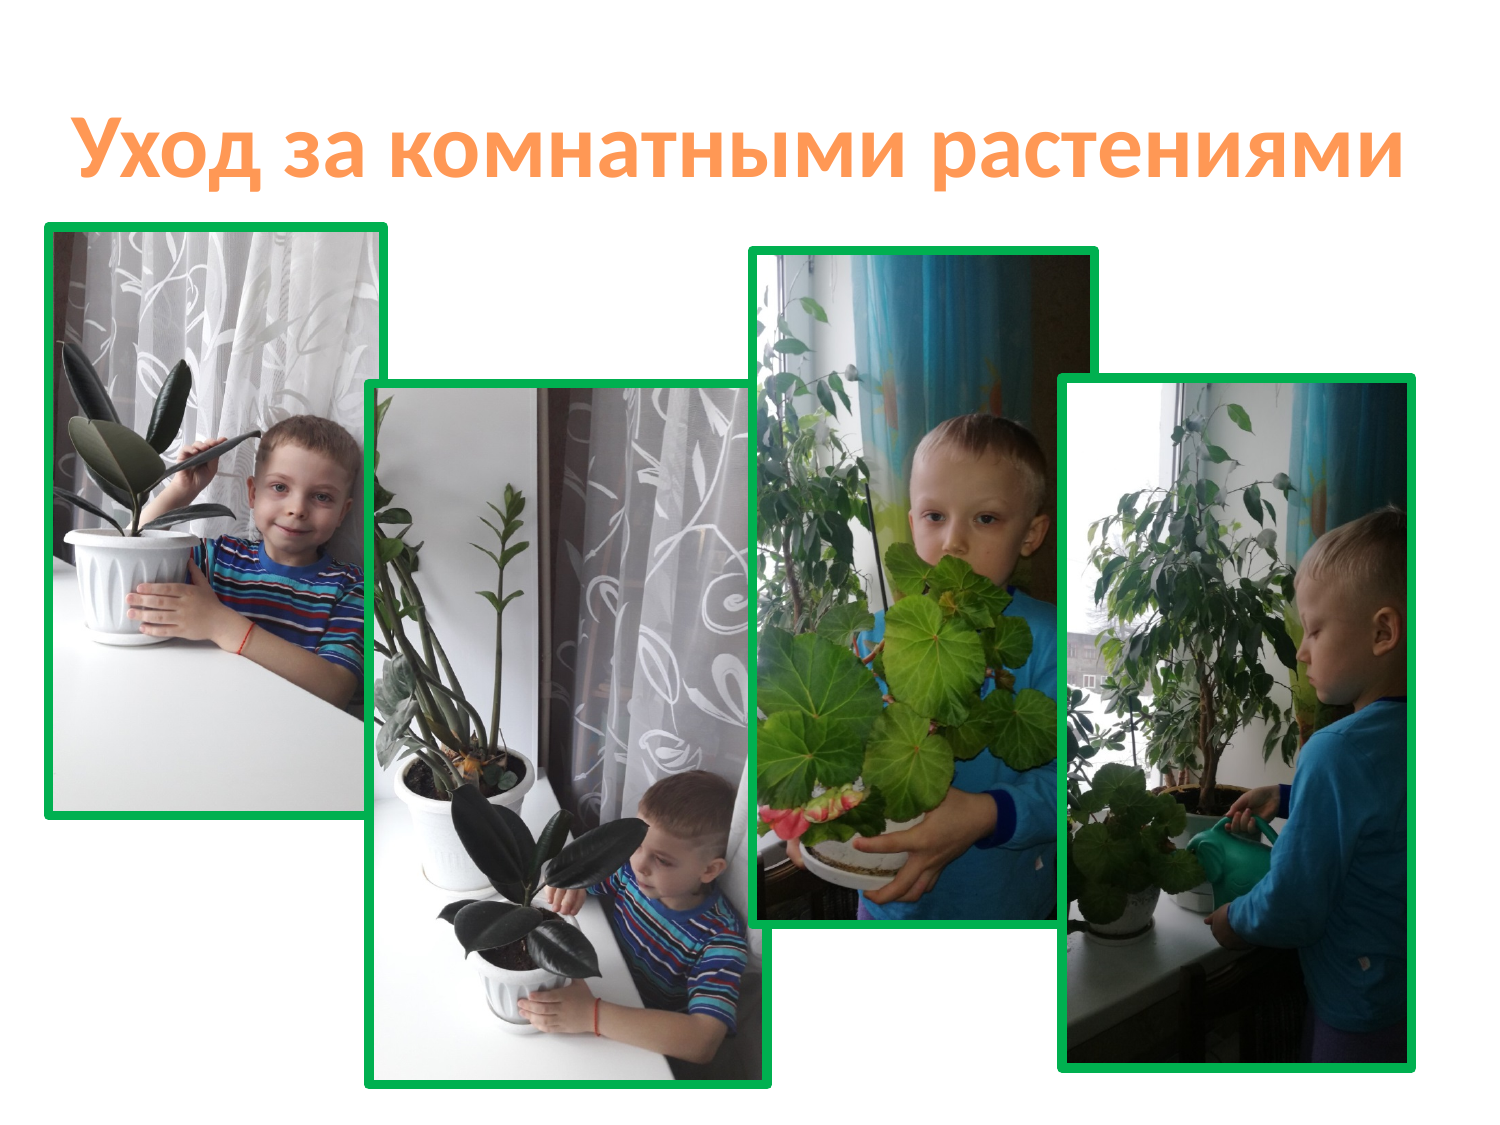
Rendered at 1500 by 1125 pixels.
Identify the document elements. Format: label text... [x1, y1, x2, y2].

text_box Уход за комнатными растениями [41, 78, 1439, 204]
picture [53, 231, 1408, 1081]
